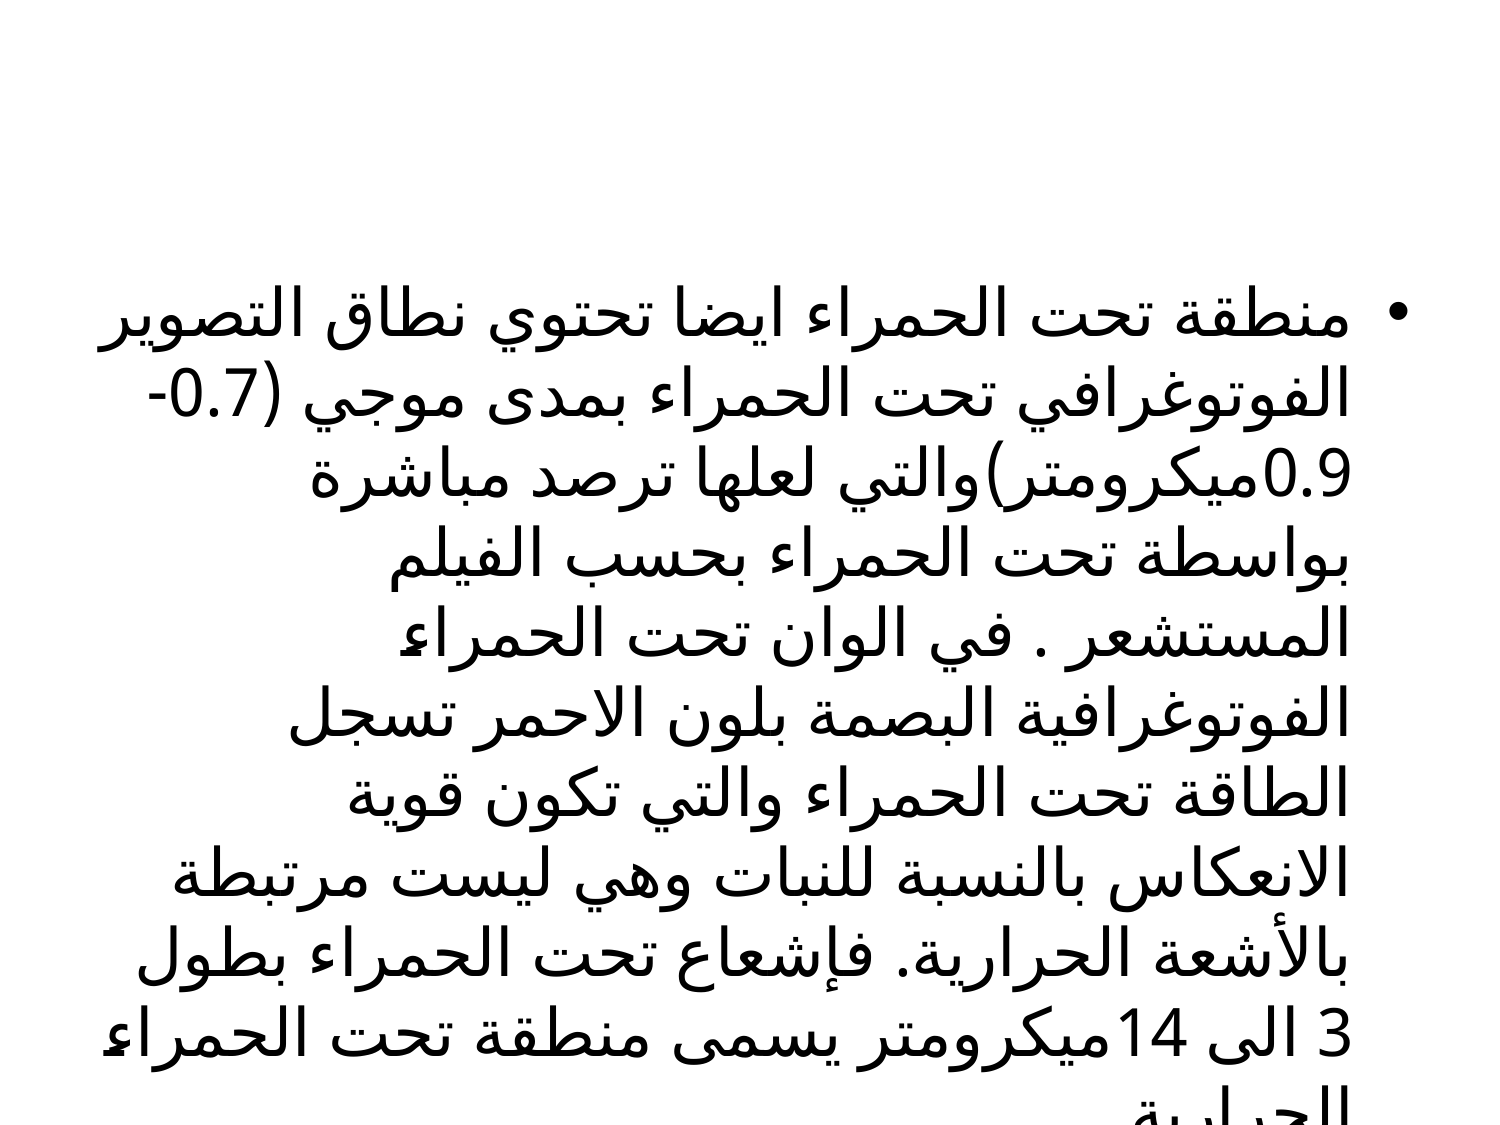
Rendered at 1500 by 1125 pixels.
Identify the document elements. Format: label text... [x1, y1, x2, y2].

list منطقة تحت الحمراء ايضا تحتوي نطاق التصوير الفوتوغرافي تحت الحمراء بمدى موجي (0.7-0.9ميكرومتر)والتي لعلها ترصد مباشرة بواسطة تحت الحمراء بحسب الفيلم المستشعر . في الوان تحت الحمراء الفوتوغرافية البصمة بلون الاحمر تسجل الطاقة تحت الحمراء والتي تكون قوية الانعكاس بالنسبة للنبات وهي ليست مرتبطة بالأشعة الحرارية. فإشعاع تحت الحمراء بطول 3 الى 14ميكرومتر يسمى منطقة تحت الحمراء الحرارية. [75, 262, 1425, 1005]
